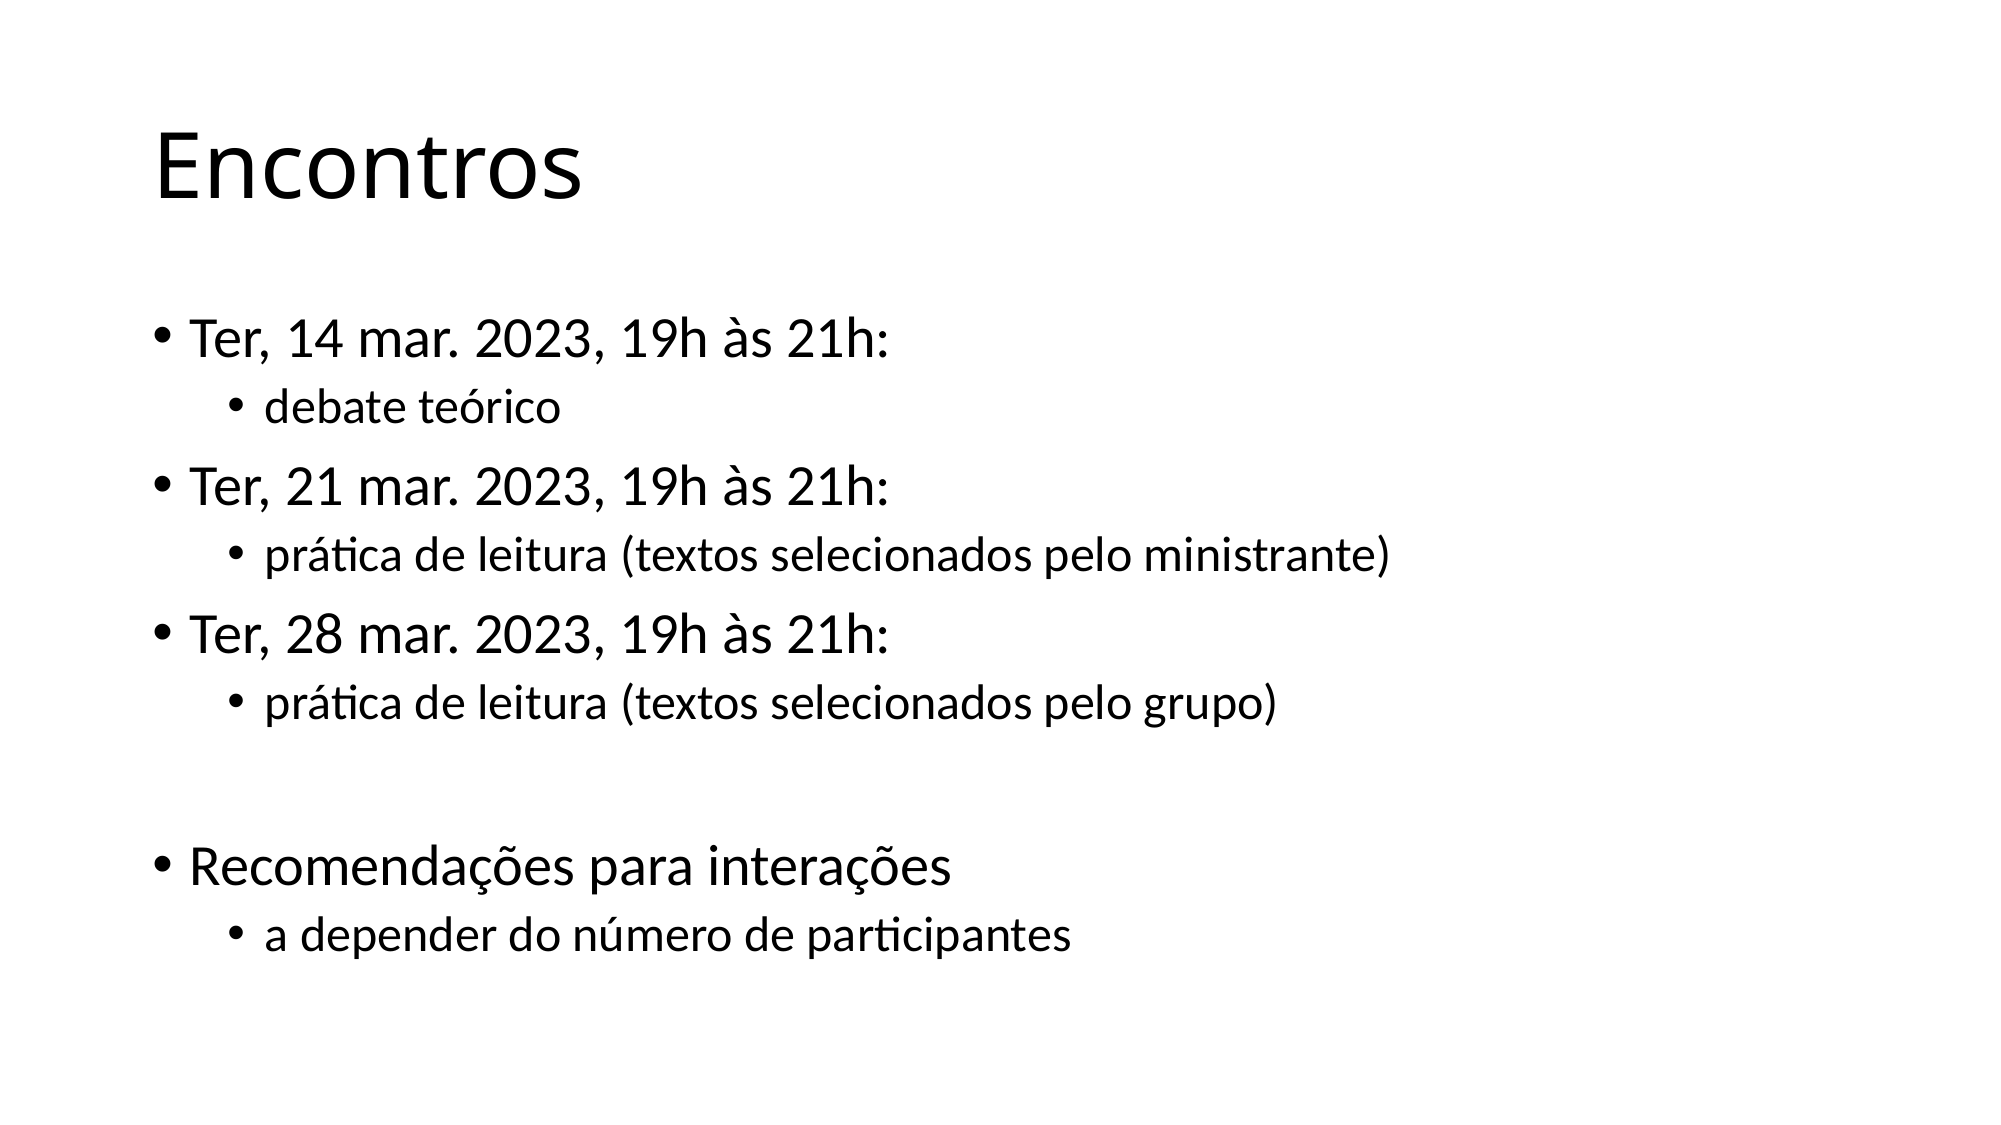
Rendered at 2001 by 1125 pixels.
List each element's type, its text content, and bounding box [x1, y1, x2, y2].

list Ter, 14 mar. 2023, 19h às 21h: debate teórico Ter, 21 mar. 2023, 19h às 21h: prática de leitura (textos selecionados pelo ministrante) Ter, 28 mar. 2023, 19h às 21h: prática de leitura (textos selecionados pelo grupo) Recomendações para interações a depender do número de participantes [137, 299, 1863, 1014]
title Encontros [137, 59, 1863, 278]
